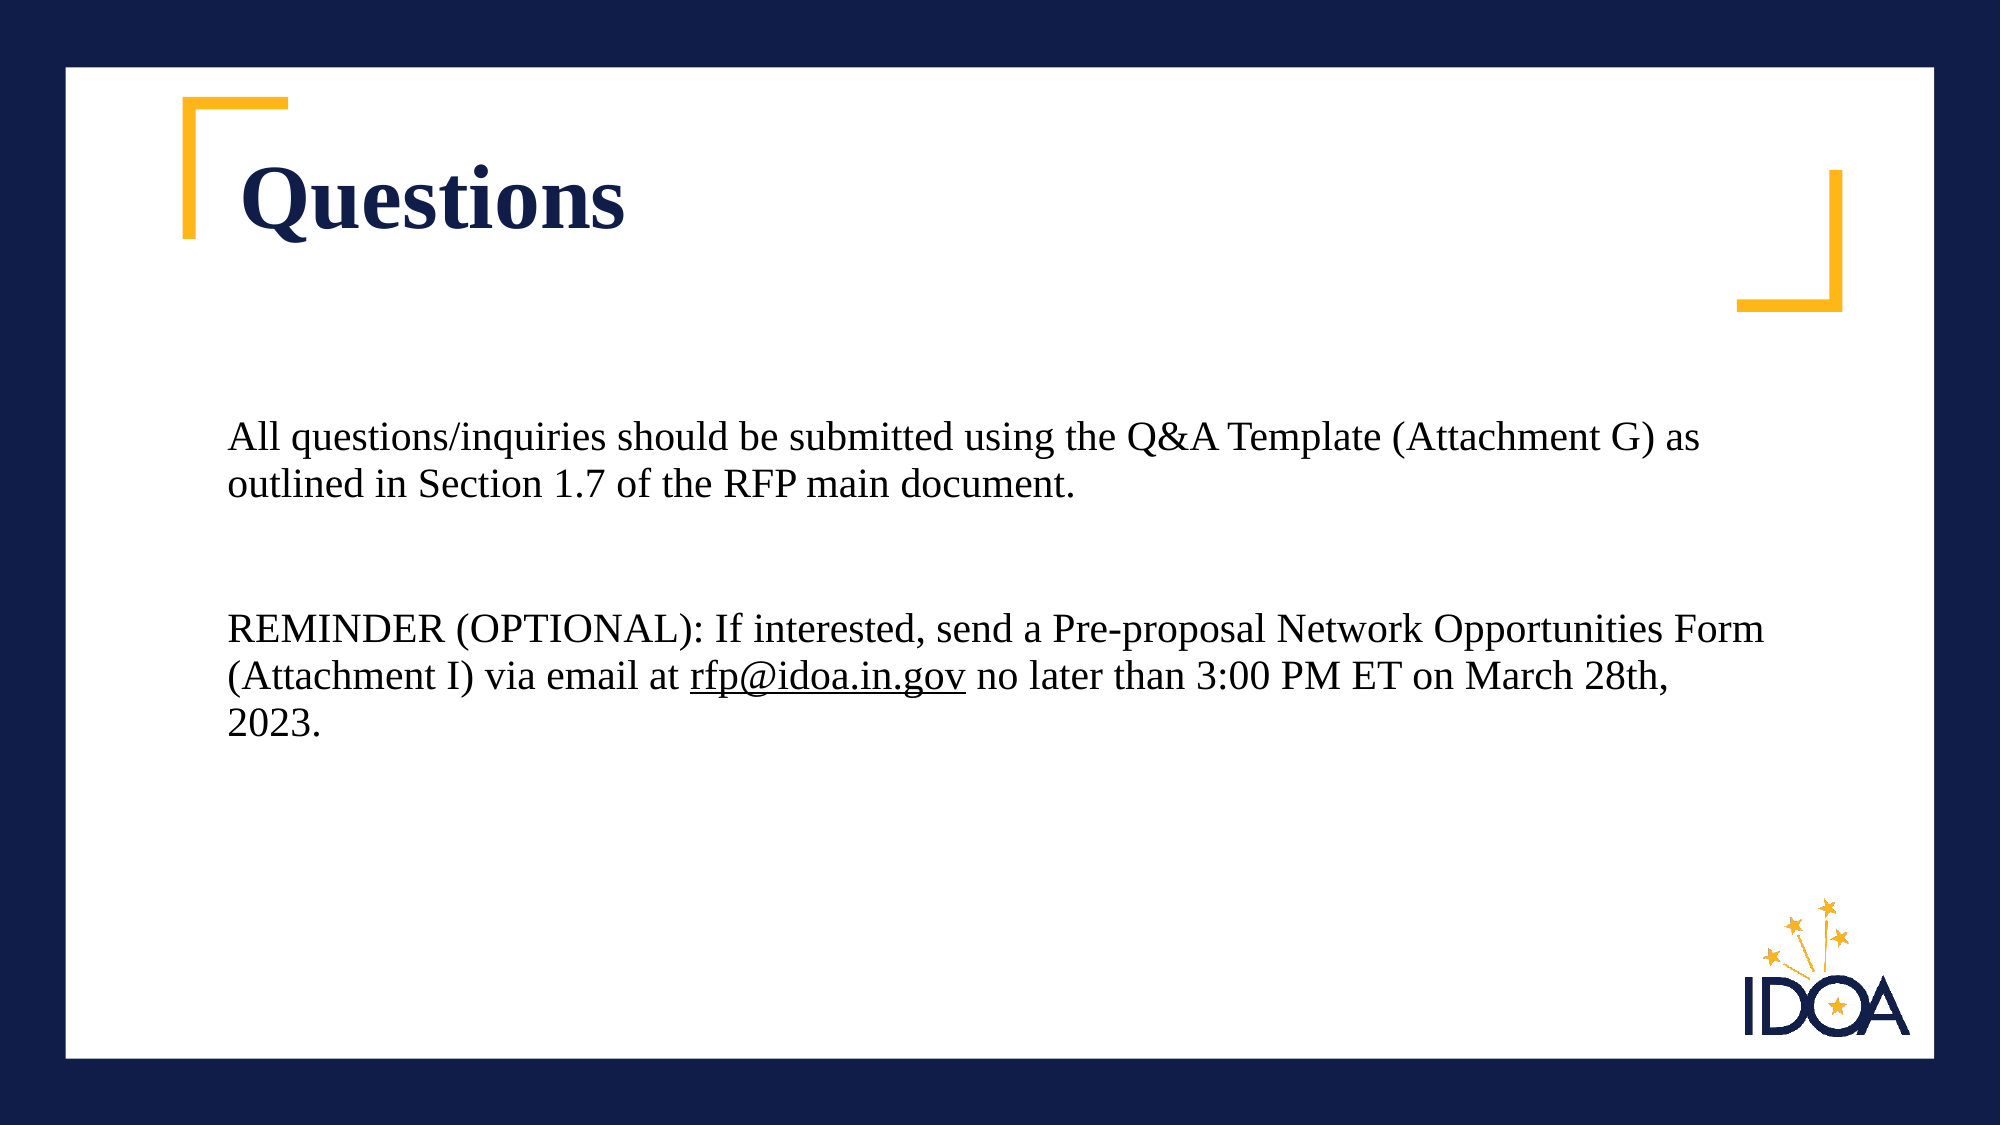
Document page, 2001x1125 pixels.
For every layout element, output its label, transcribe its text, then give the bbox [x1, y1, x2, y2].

title Questions [225, 142, 1800, 279]
picture [1702, 857, 1959, 1114]
list All questions/inquiries should be submitted using the Q&A Template (Attachment G) as outlined in Section 1.7 of the RFP main document. REMINDER (OPTIONAL): If interested, send a Pre-proposal Network Opportunities Form (Attachment I) via email at rfp@idoa.in.gov no later than 3:00 PM ET on March 28th, 2023. [212, 330, 1788, 857]
